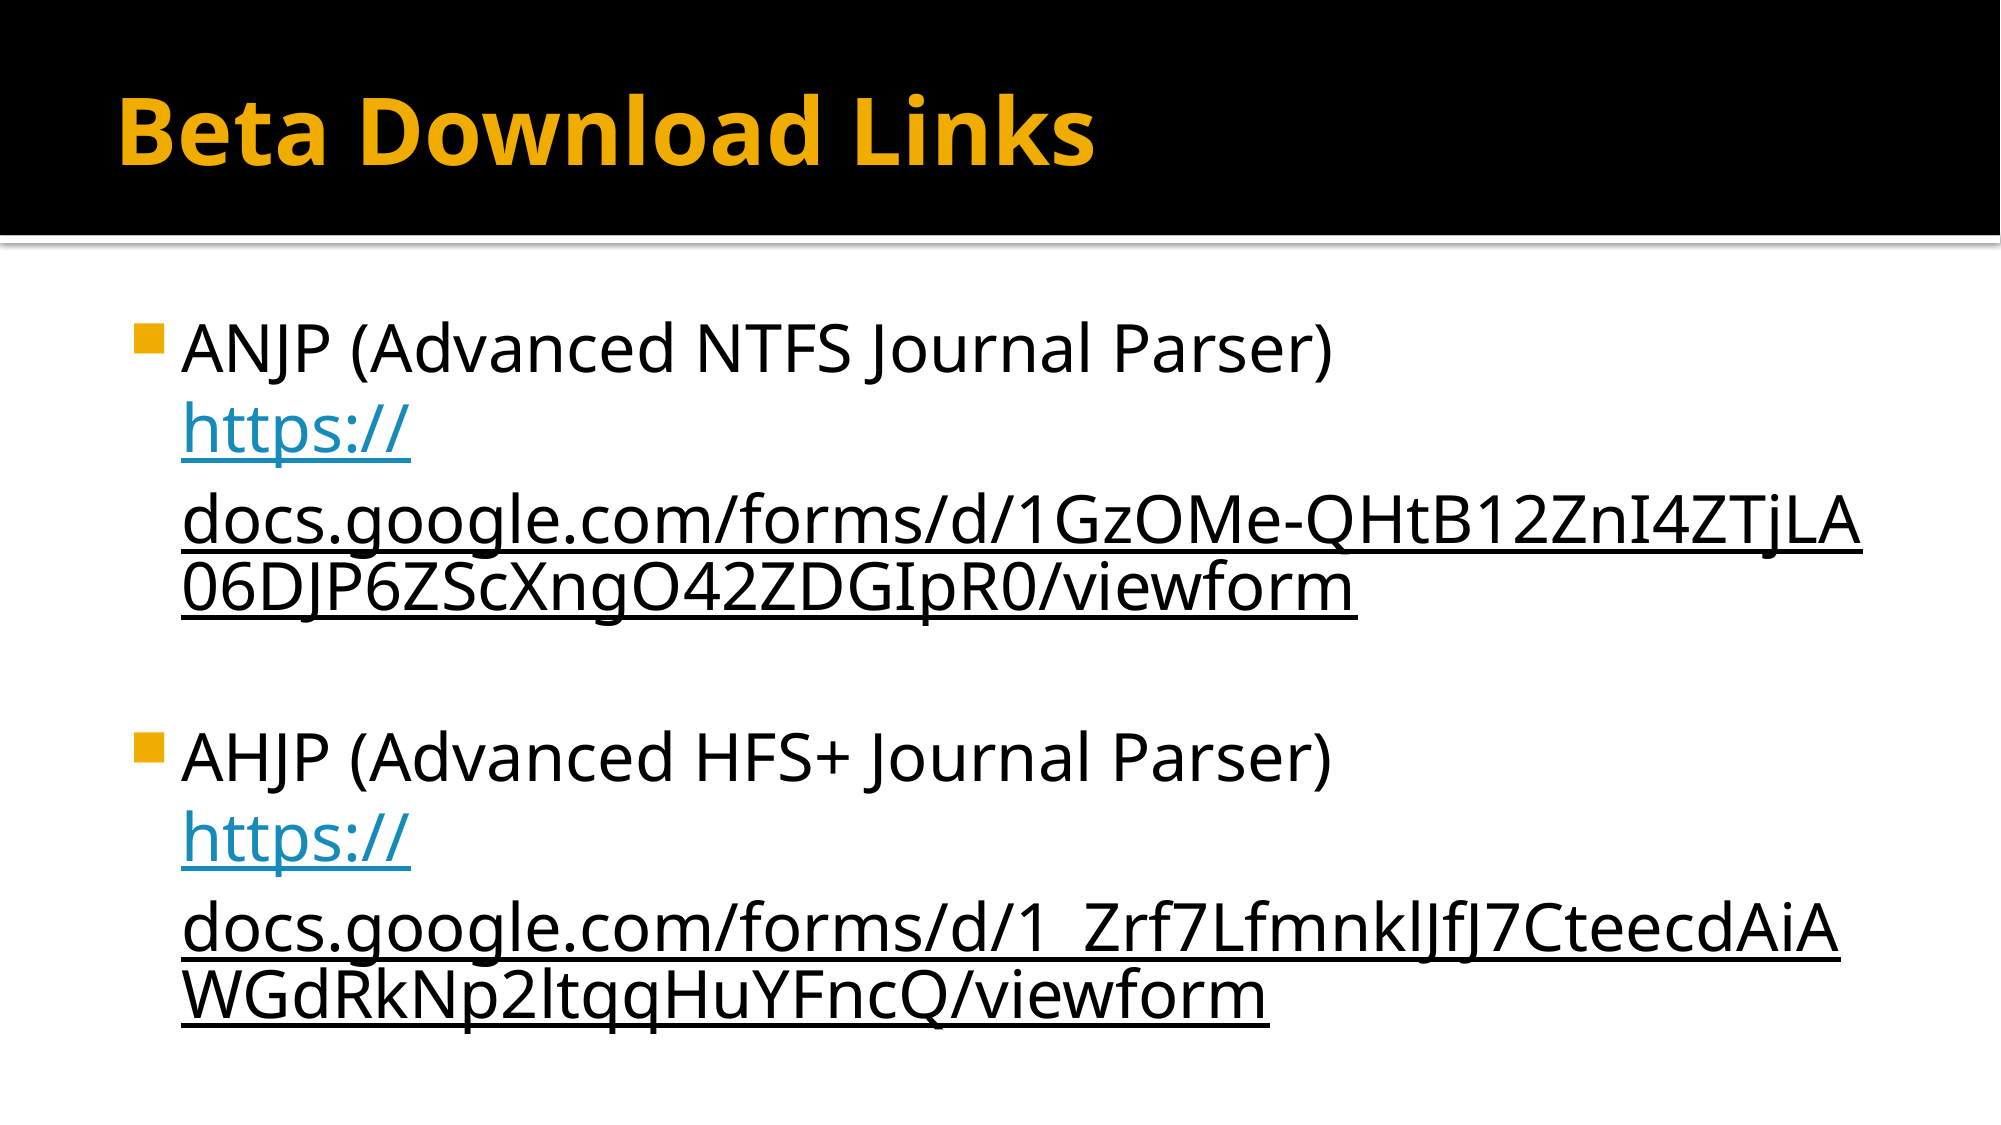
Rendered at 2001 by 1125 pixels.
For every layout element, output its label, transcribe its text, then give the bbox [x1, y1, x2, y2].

list ANJP (Advanced NTFS Journal Parser) https://docs.google.com/forms/d/1GzOMe-QHtB12ZnI4ZTjLA06DJP6ZScXngO42ZDGIpR0/viewform AHJP (Advanced HFS+ Journal Parser) https://docs.google.com/forms/d/1_Zrf7LfmnklJfJ7CteecdAiAWGdRkNp2ltqqHuYFncQ/viewform *Also great for parsing MFT and Catalog file [99, 291, 1900, 1050]
title Beta Download Links [99, 25, 1900, 231]
